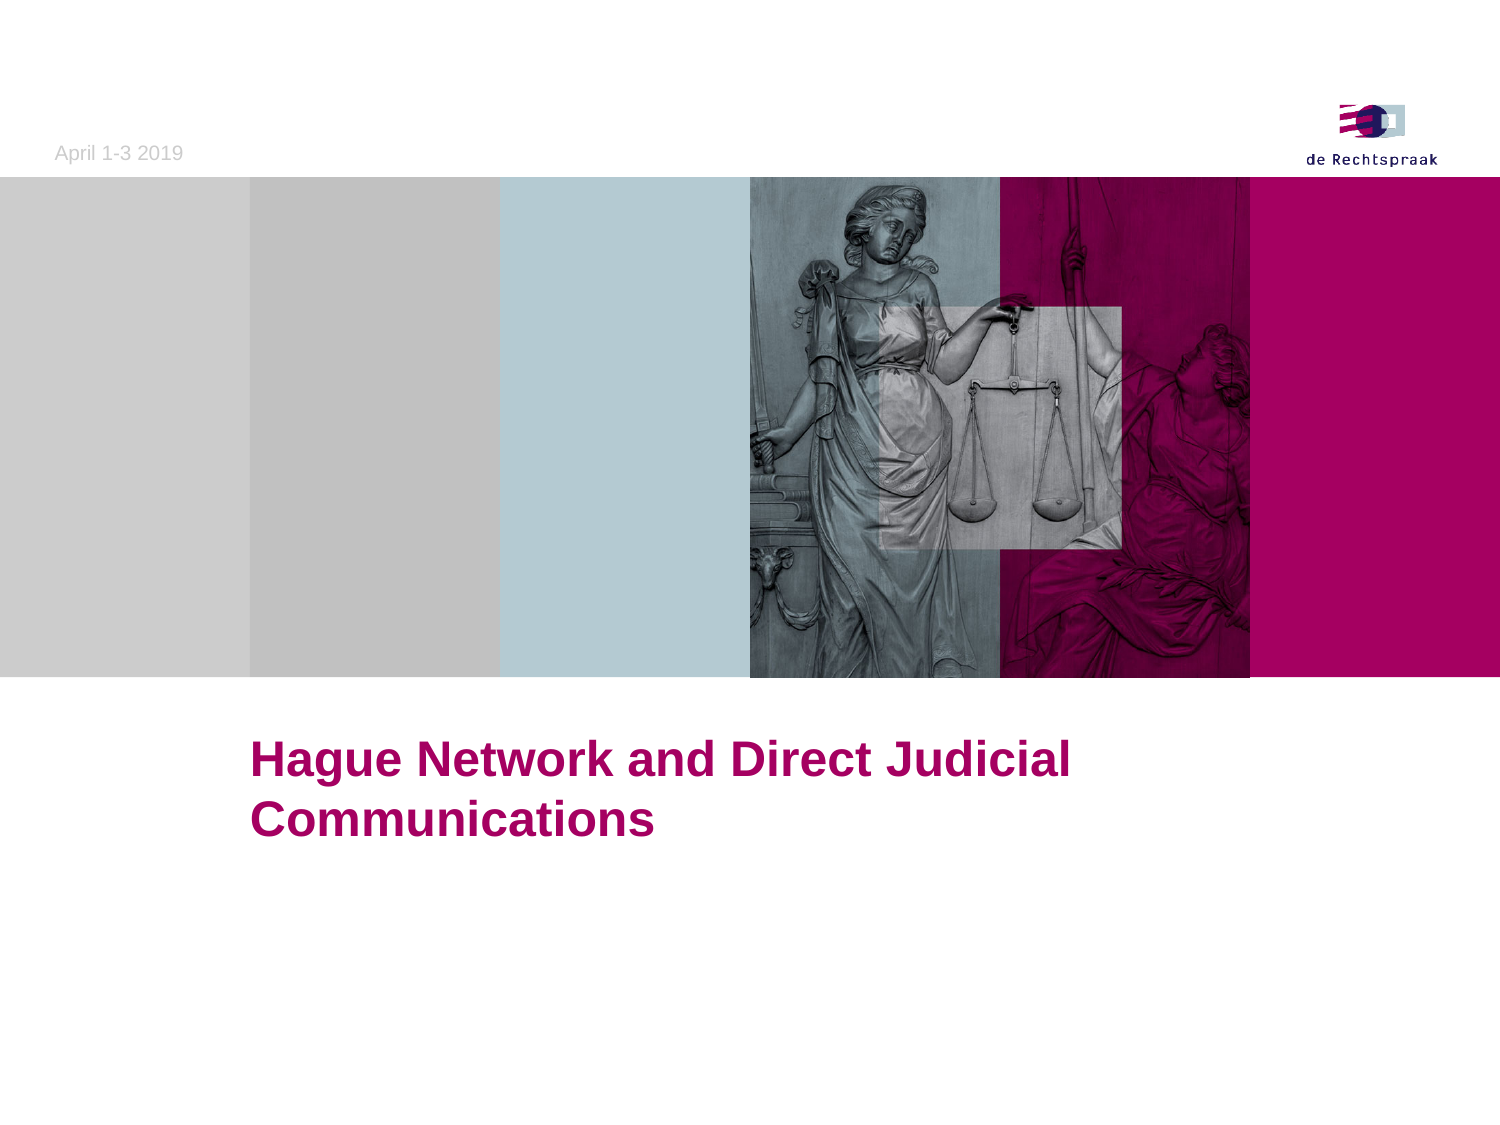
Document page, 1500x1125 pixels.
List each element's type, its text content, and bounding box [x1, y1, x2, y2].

picture [750, 177, 1250, 678]
picture [1290, 88, 1454, 167]
title Hague Network and Direct Judicial Communications [249, 726, 1250, 847]
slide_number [0, 137, 244, 165]
